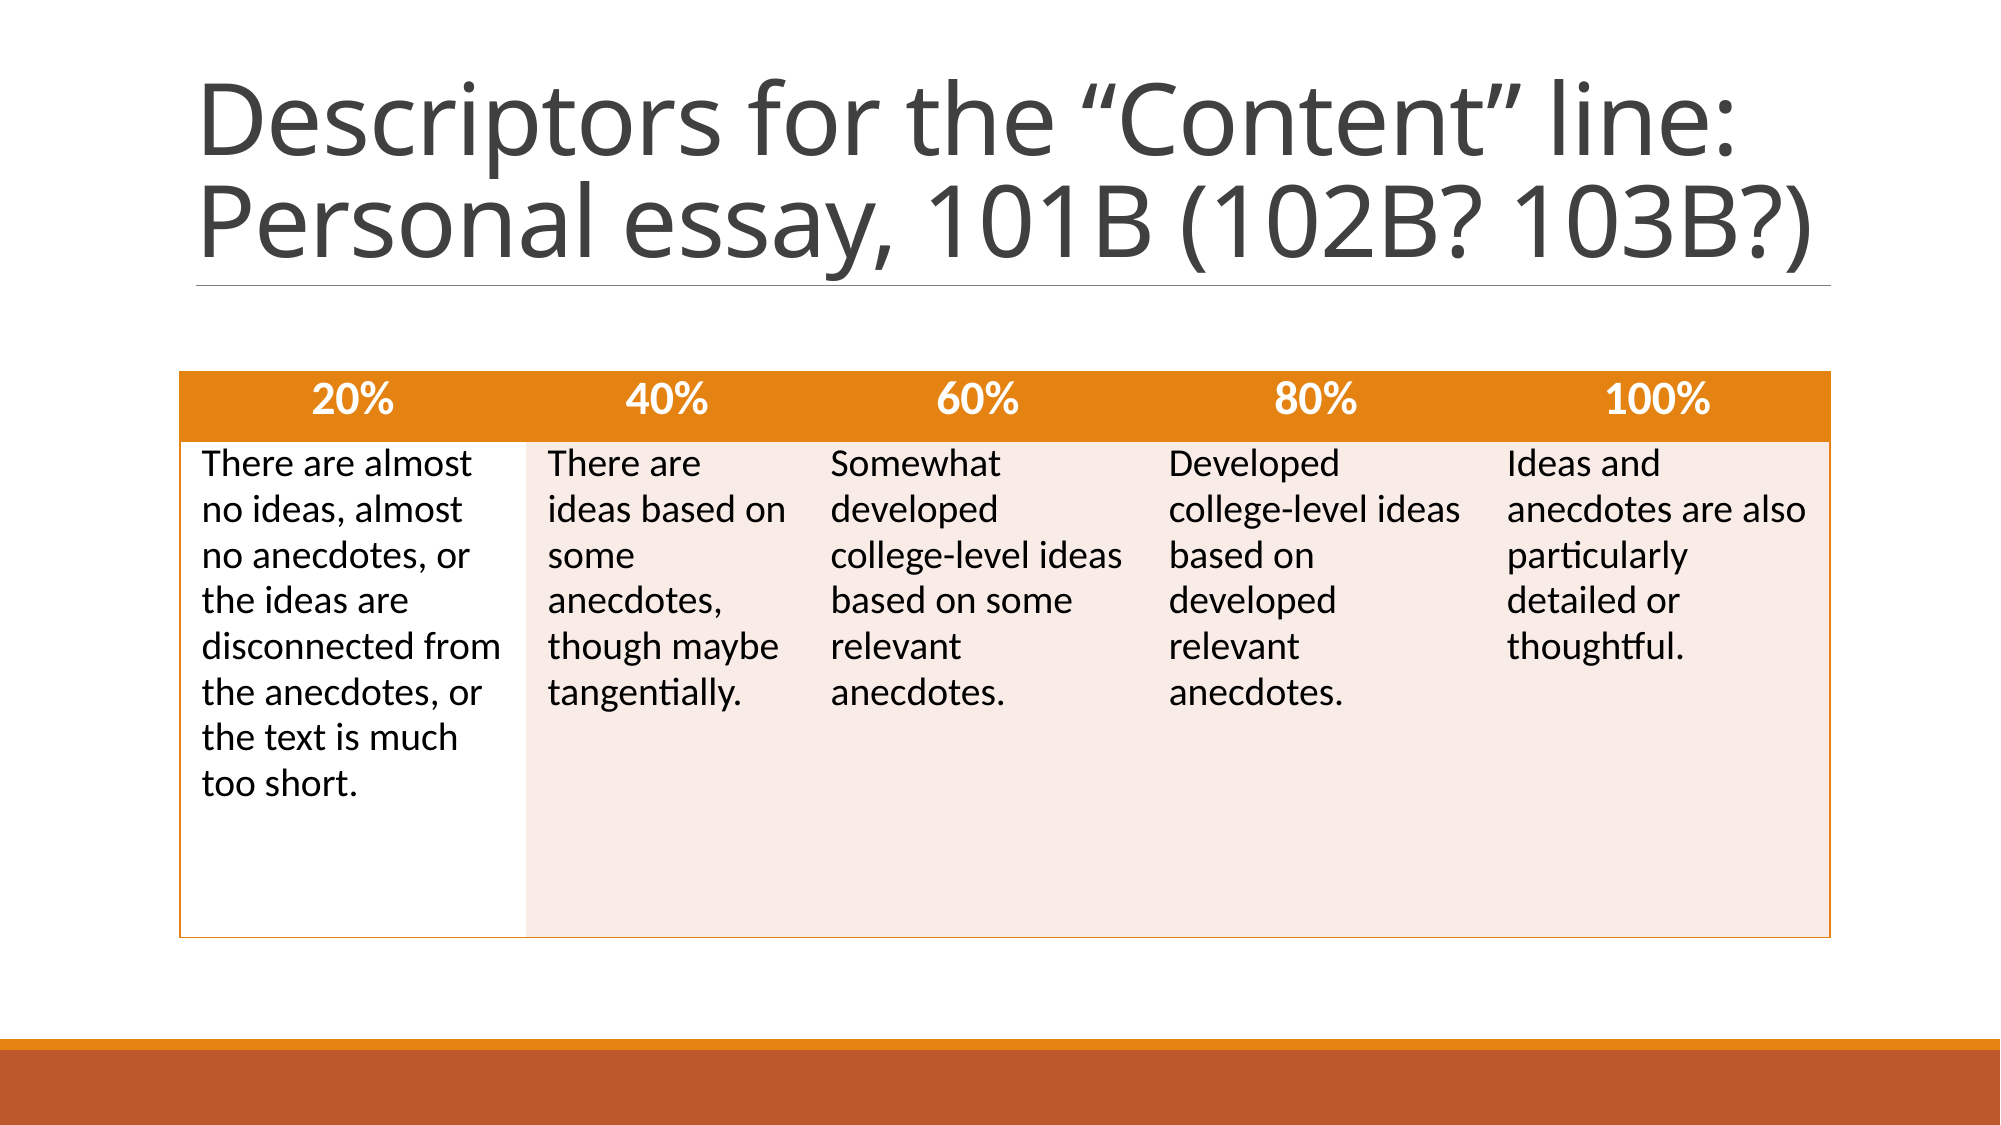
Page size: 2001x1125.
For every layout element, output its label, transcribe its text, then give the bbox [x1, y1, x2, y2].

table_cell Developed college-level ideas based on developed relevant anecdotes. [1147, 442, 1485, 937]
table_cell Somewhat developed college-level ideas based on some relevant anecdotes. [809, 442, 1147, 937]
title Descriptors for the “Content” line: Personal essay, 101B (102B? 103B?) [180, 47, 1830, 285]
table_header 100% [1485, 373, 1829, 440]
table_cell There are ideas based on some anecdotes, though maybe tangentially. [526, 442, 809, 937]
table_header 20% [181, 373, 526, 440]
table_header 80% [1147, 373, 1485, 440]
table_cell Ideas and anecdotes are also particularly detailed or thoughtful. [1485, 442, 1829, 937]
table_cell There are almost no ideas, almost no anecdotes, or the ideas are disconnected from the anecdotes, or the text is much too short. [181, 442, 526, 937]
table_header 40% [526, 373, 809, 440]
table_header 60% [809, 373, 1147, 440]
